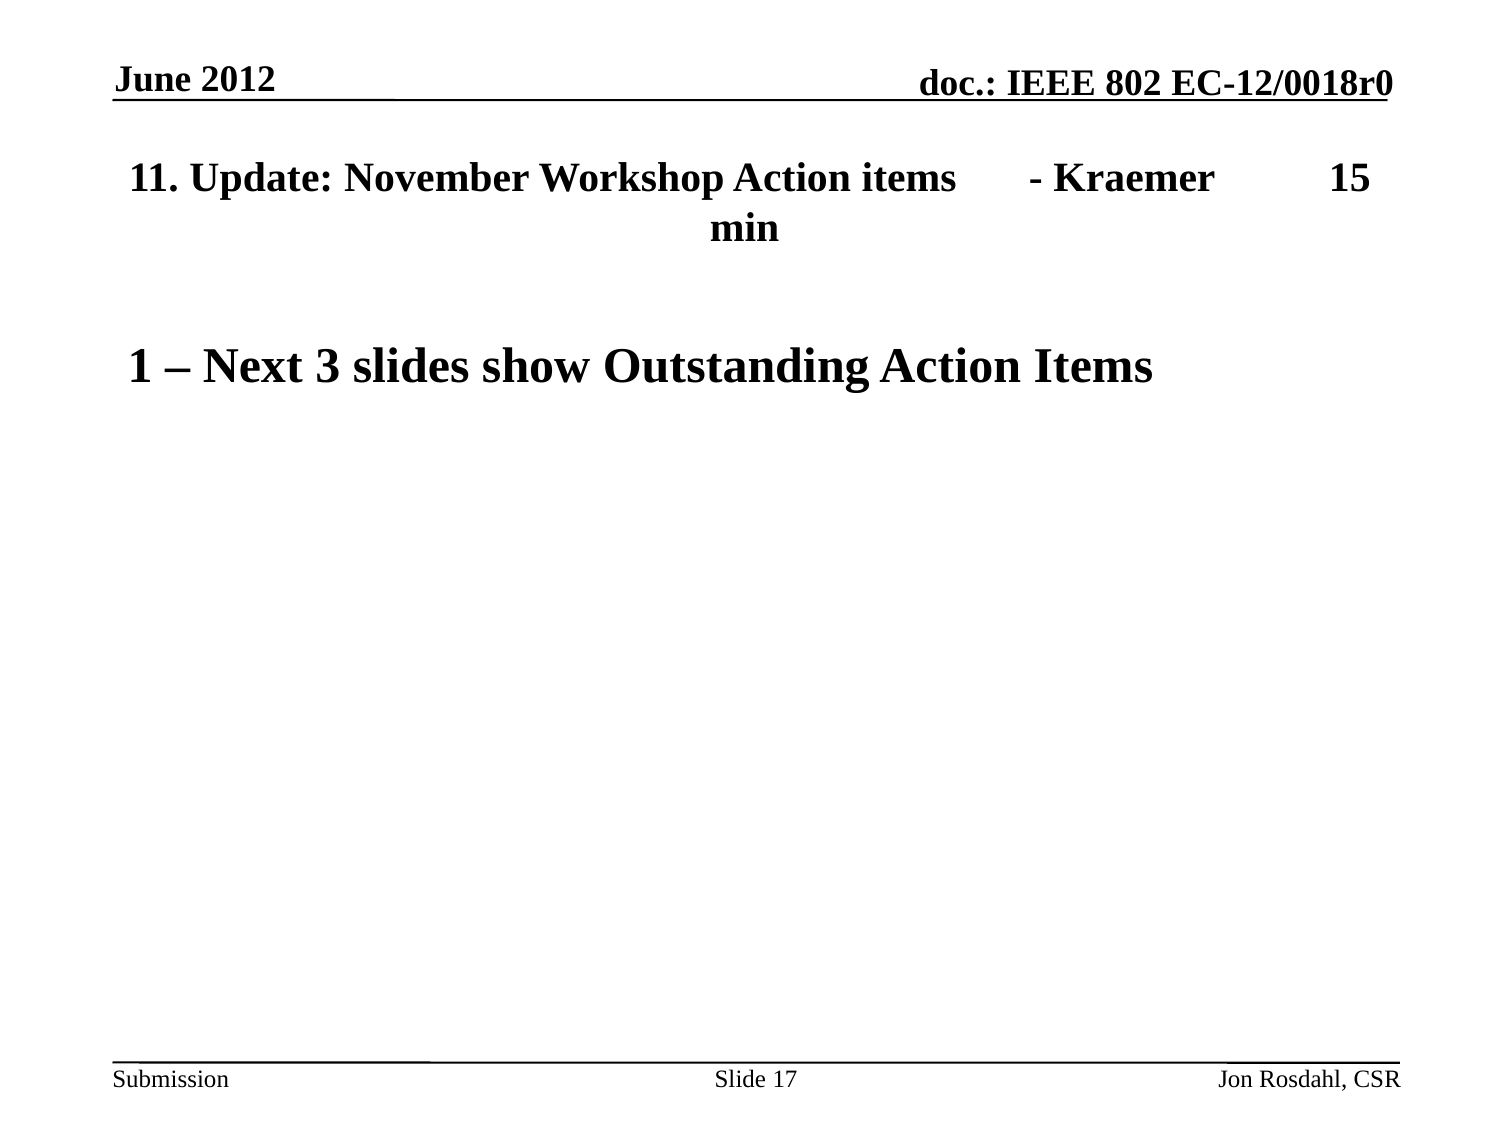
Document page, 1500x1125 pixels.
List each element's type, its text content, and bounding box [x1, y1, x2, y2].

list 1 – Next 3 slides show Outstanding Action Items [112, 324, 1388, 1000]
slide_number Slide 17 [712, 1061, 800, 1123]
footer Jon Rosdahl, CSR [878, 1061, 1402, 1093]
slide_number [114, 54, 423, 100]
title 11. Update: November Workshop Action items - Kraemer 15 min [112, 112, 1388, 288]
